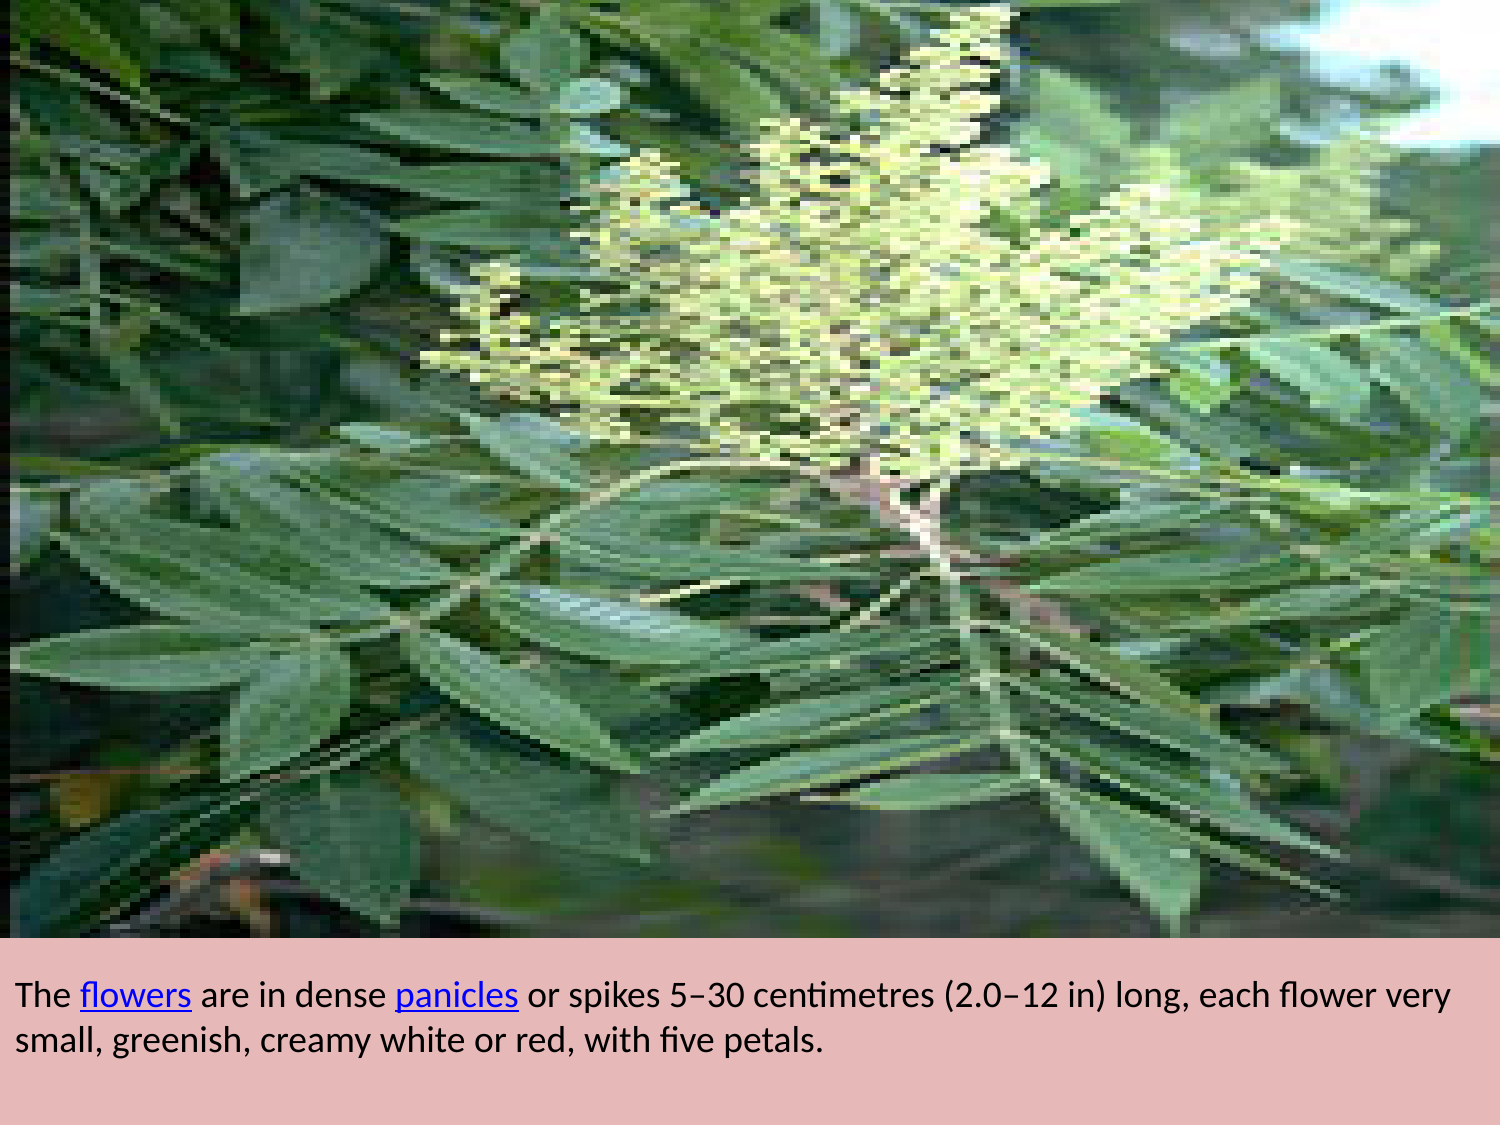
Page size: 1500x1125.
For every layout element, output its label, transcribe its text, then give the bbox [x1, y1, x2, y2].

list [0, 0, 1500, 938]
text_box The flowers are in dense panicles or spikes 5–30 centimetres (2.0–12 in) long, each flower very small, greenish, creamy white or red, with five petals. [0, 962, 1500, 1068]
